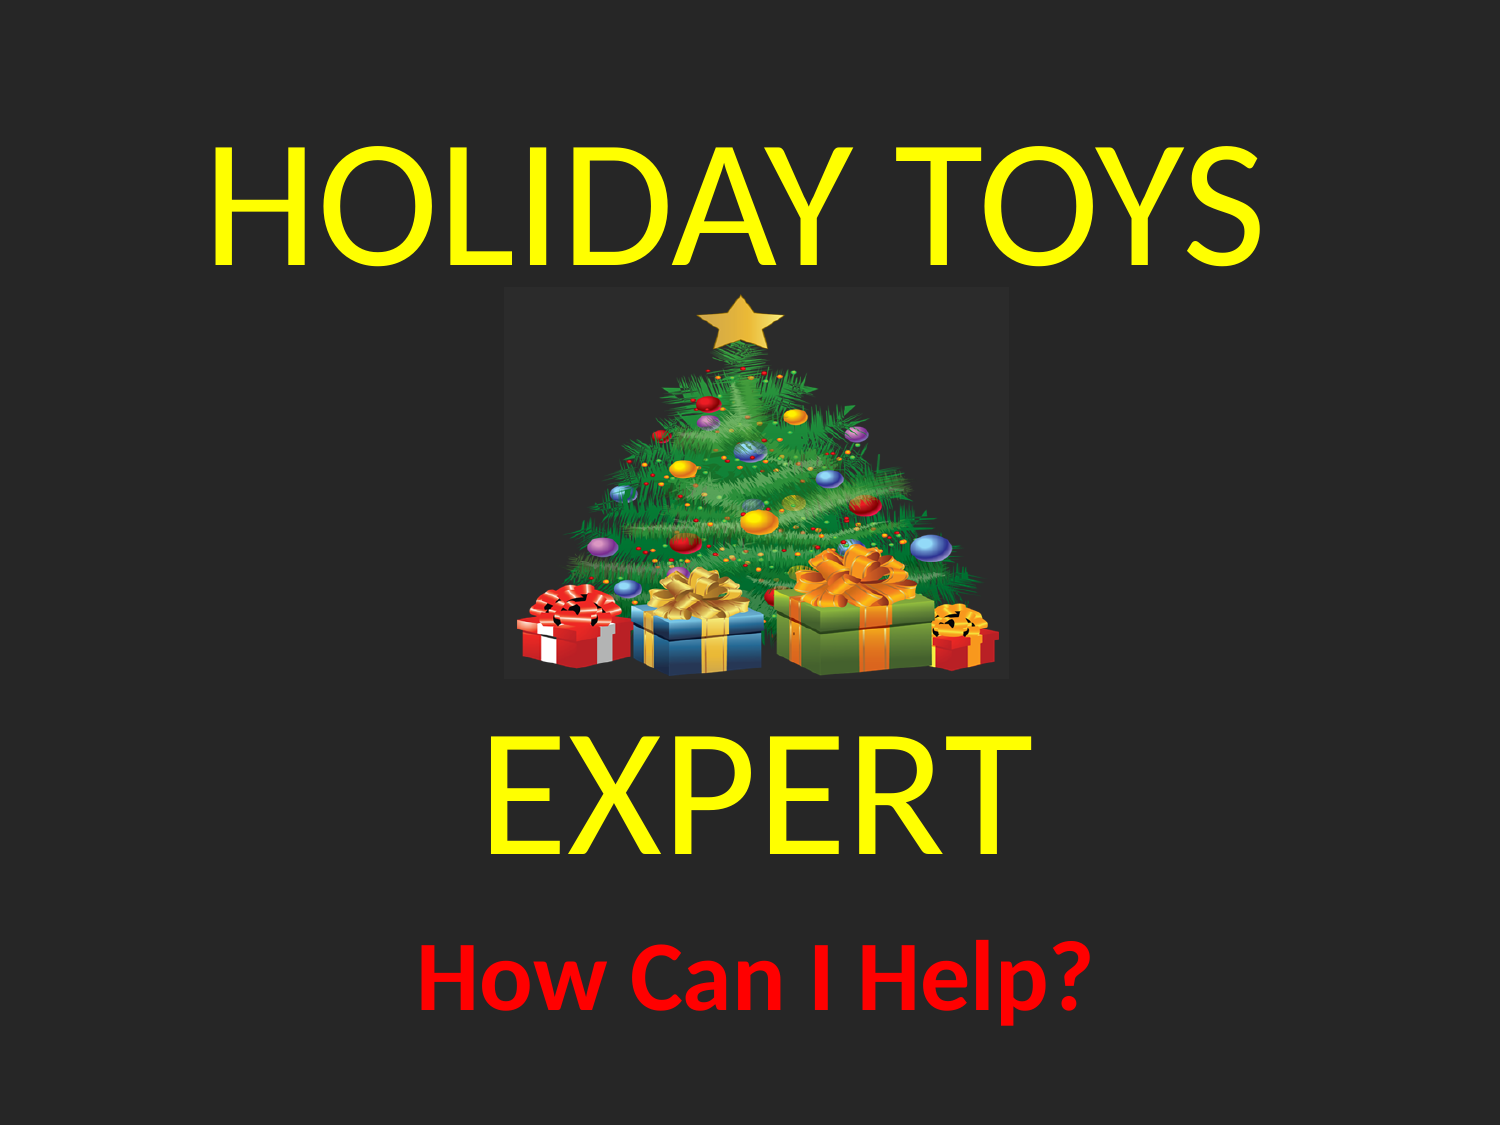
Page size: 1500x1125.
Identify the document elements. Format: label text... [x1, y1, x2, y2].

text_box EXPERT [411, 664, 1102, 899]
text_box How Can I Help? [387, 903, 1125, 1039]
text_box HOLIDAY TOYS [124, 74, 1388, 310]
picture [503, 287, 1009, 679]
